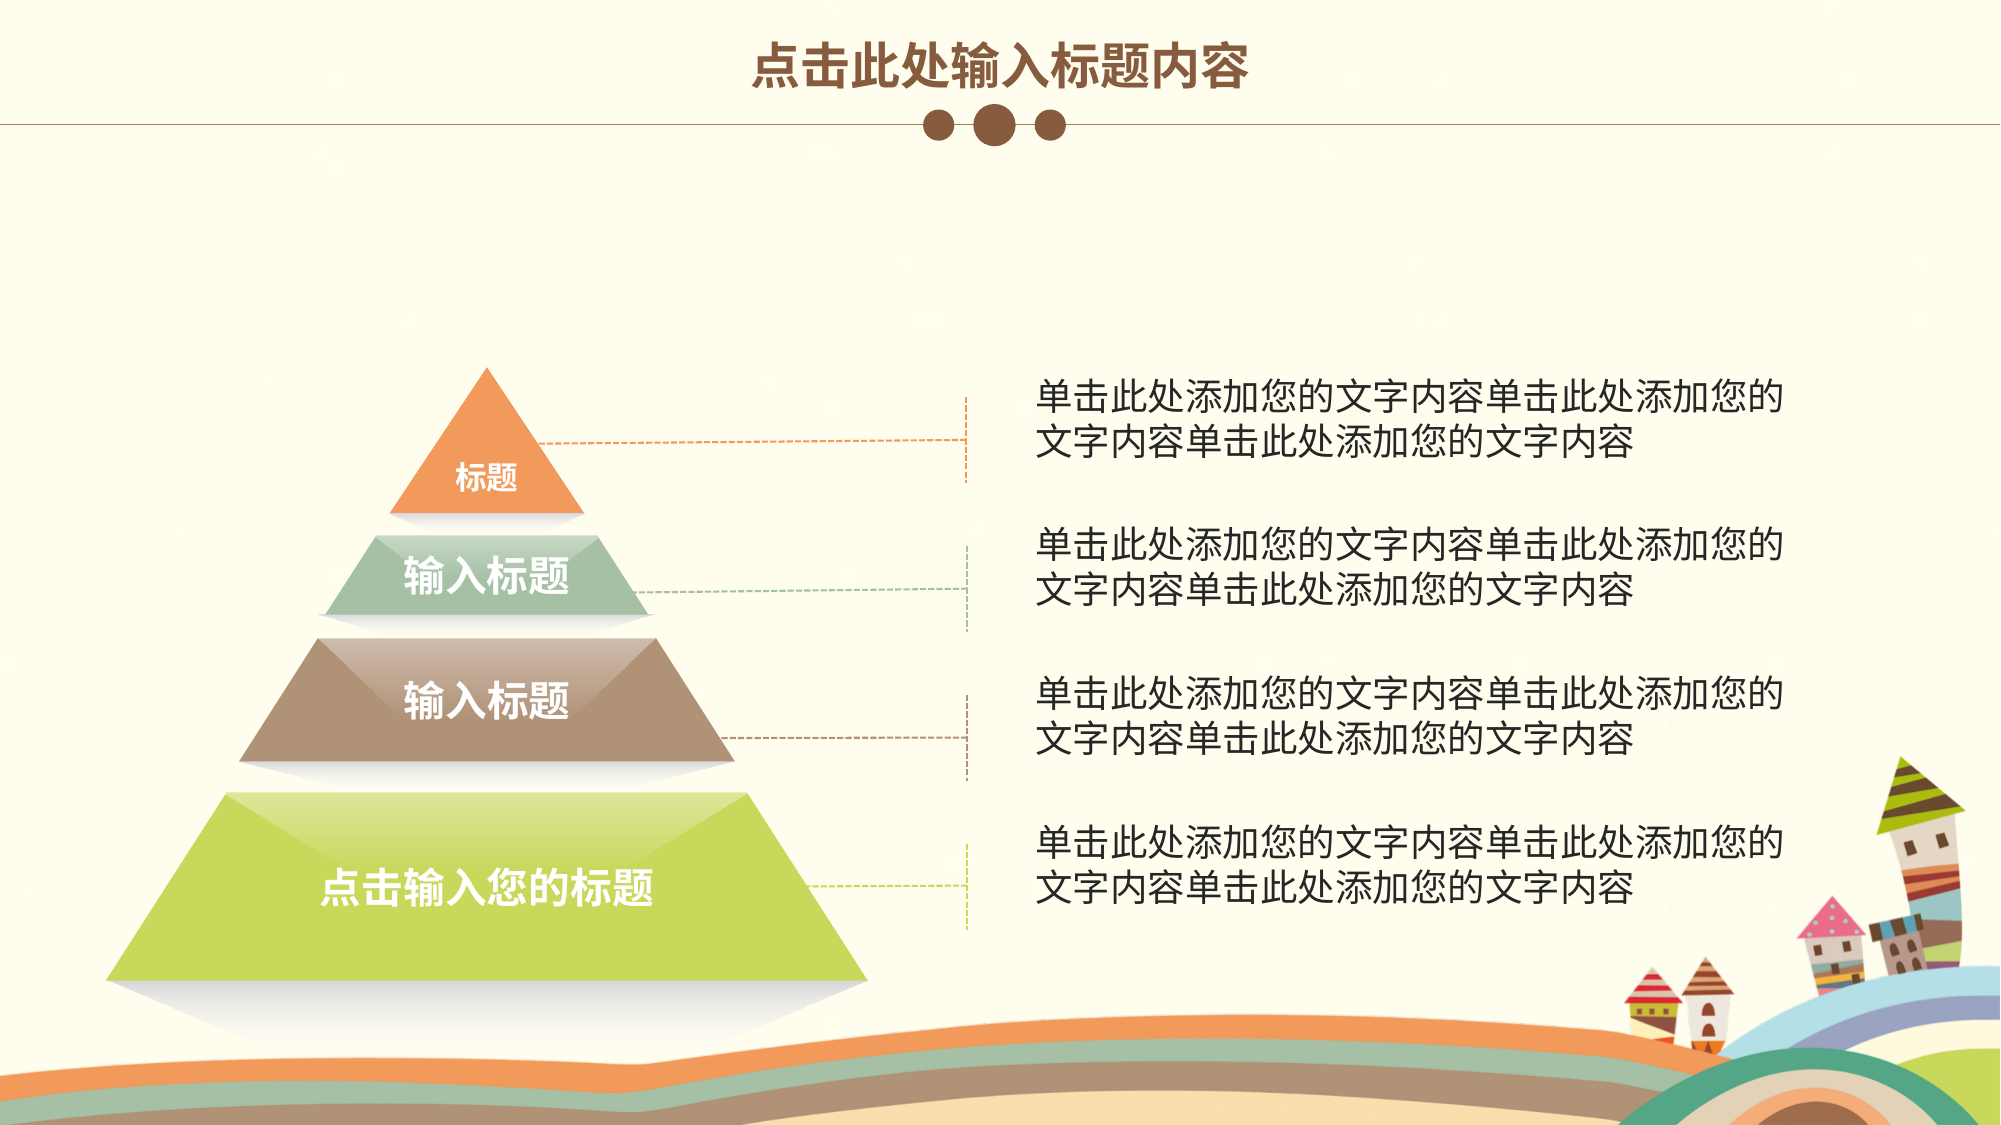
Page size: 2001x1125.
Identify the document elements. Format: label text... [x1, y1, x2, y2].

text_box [389, 367, 585, 536]
text_box 点击此处输入标题内容 [735, 26, 1266, 102]
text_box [239, 638, 735, 793]
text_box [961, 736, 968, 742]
text_box 单击此处添加您的文字内容单击此处添加您的文字内容单击此处添加您的文字内容 [1035, 397, 1807, 483]
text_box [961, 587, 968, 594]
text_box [105, 792, 868, 1061]
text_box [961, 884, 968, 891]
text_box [318, 535, 655, 639]
text_box 单击此处添加您的文字内容单击此处添加您的文字内容单击此处添加您的文字内容 [1035, 695, 1807, 781]
picture [0, 0, 2000, 124]
picture [0, 125, 2000, 1125]
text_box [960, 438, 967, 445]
text_box 单击此处添加您的文字内容单击此处添加您的文字内容单击此处添加您的文字内容 [1035, 844, 1807, 930]
text_box 单击此处添加您的文字内容单击此处添加您的文字内容单击此处添加您的文字内容 [1035, 546, 1807, 632]
